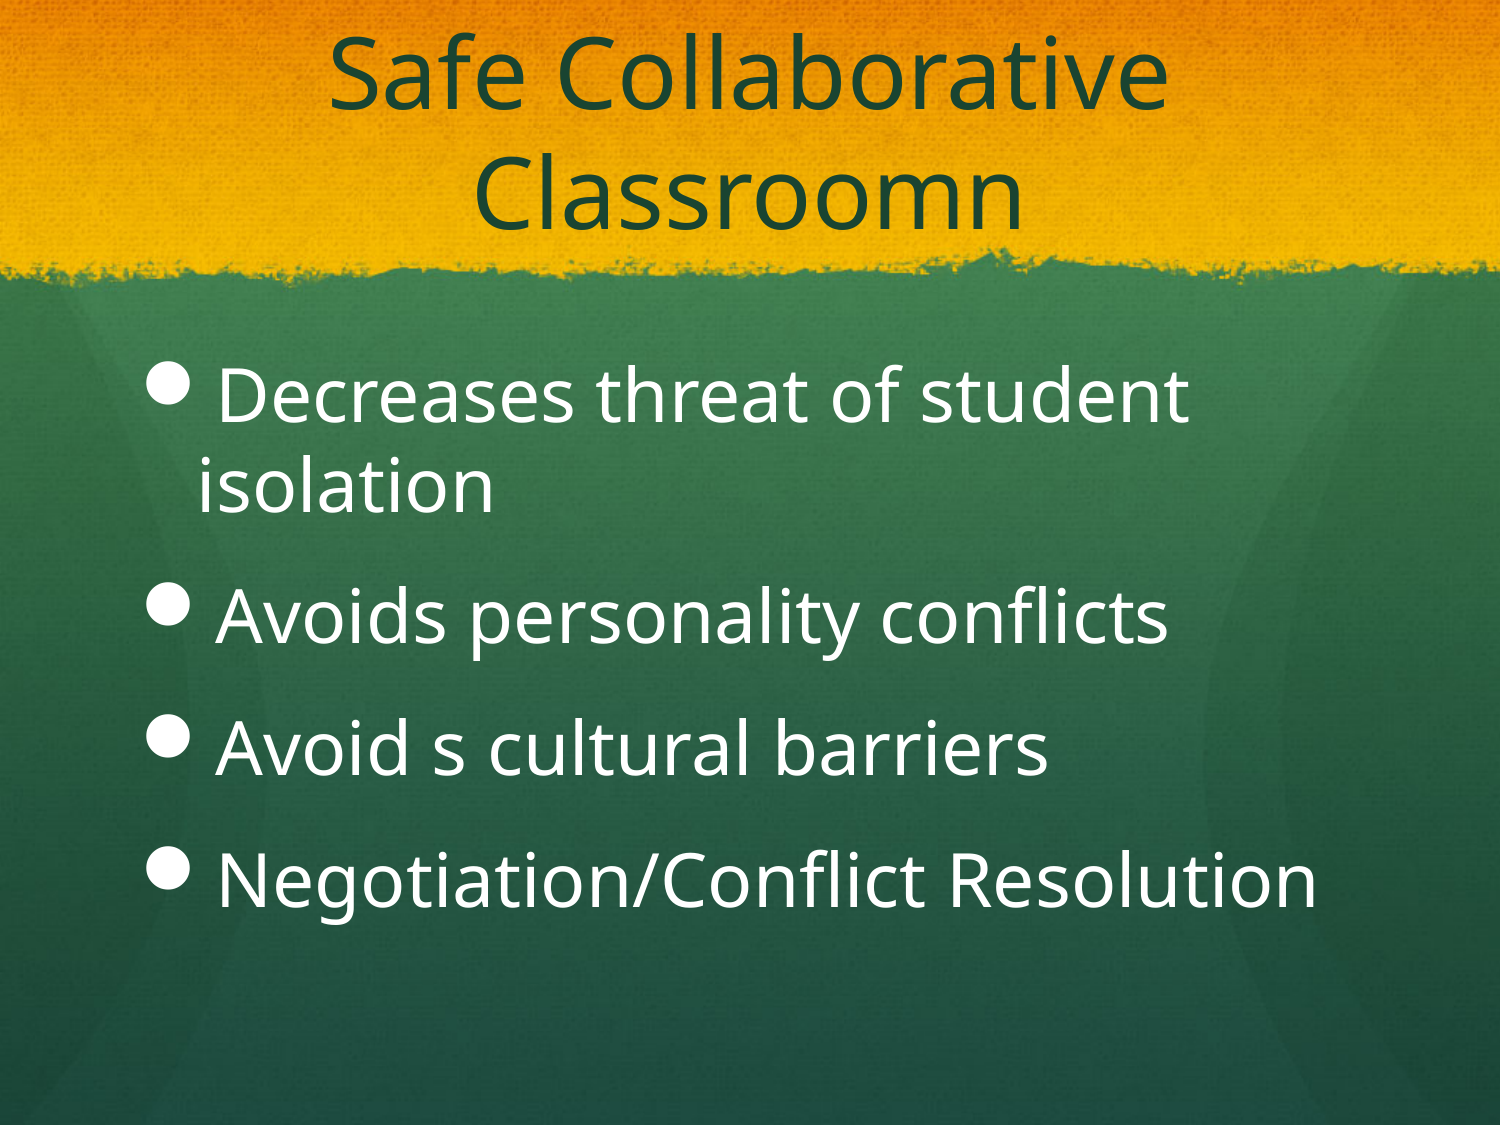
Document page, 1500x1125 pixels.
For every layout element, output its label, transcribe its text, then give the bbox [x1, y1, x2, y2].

picture [0, 0, 1500, 1125]
title Safe Collaborative Classroomn [125, 13, 1375, 246]
list Decreases threat of student isolation Avoids personality conflicts Avoid s cultural barriers Negotiation/Conflict Resolution [125, 339, 1375, 1026]
